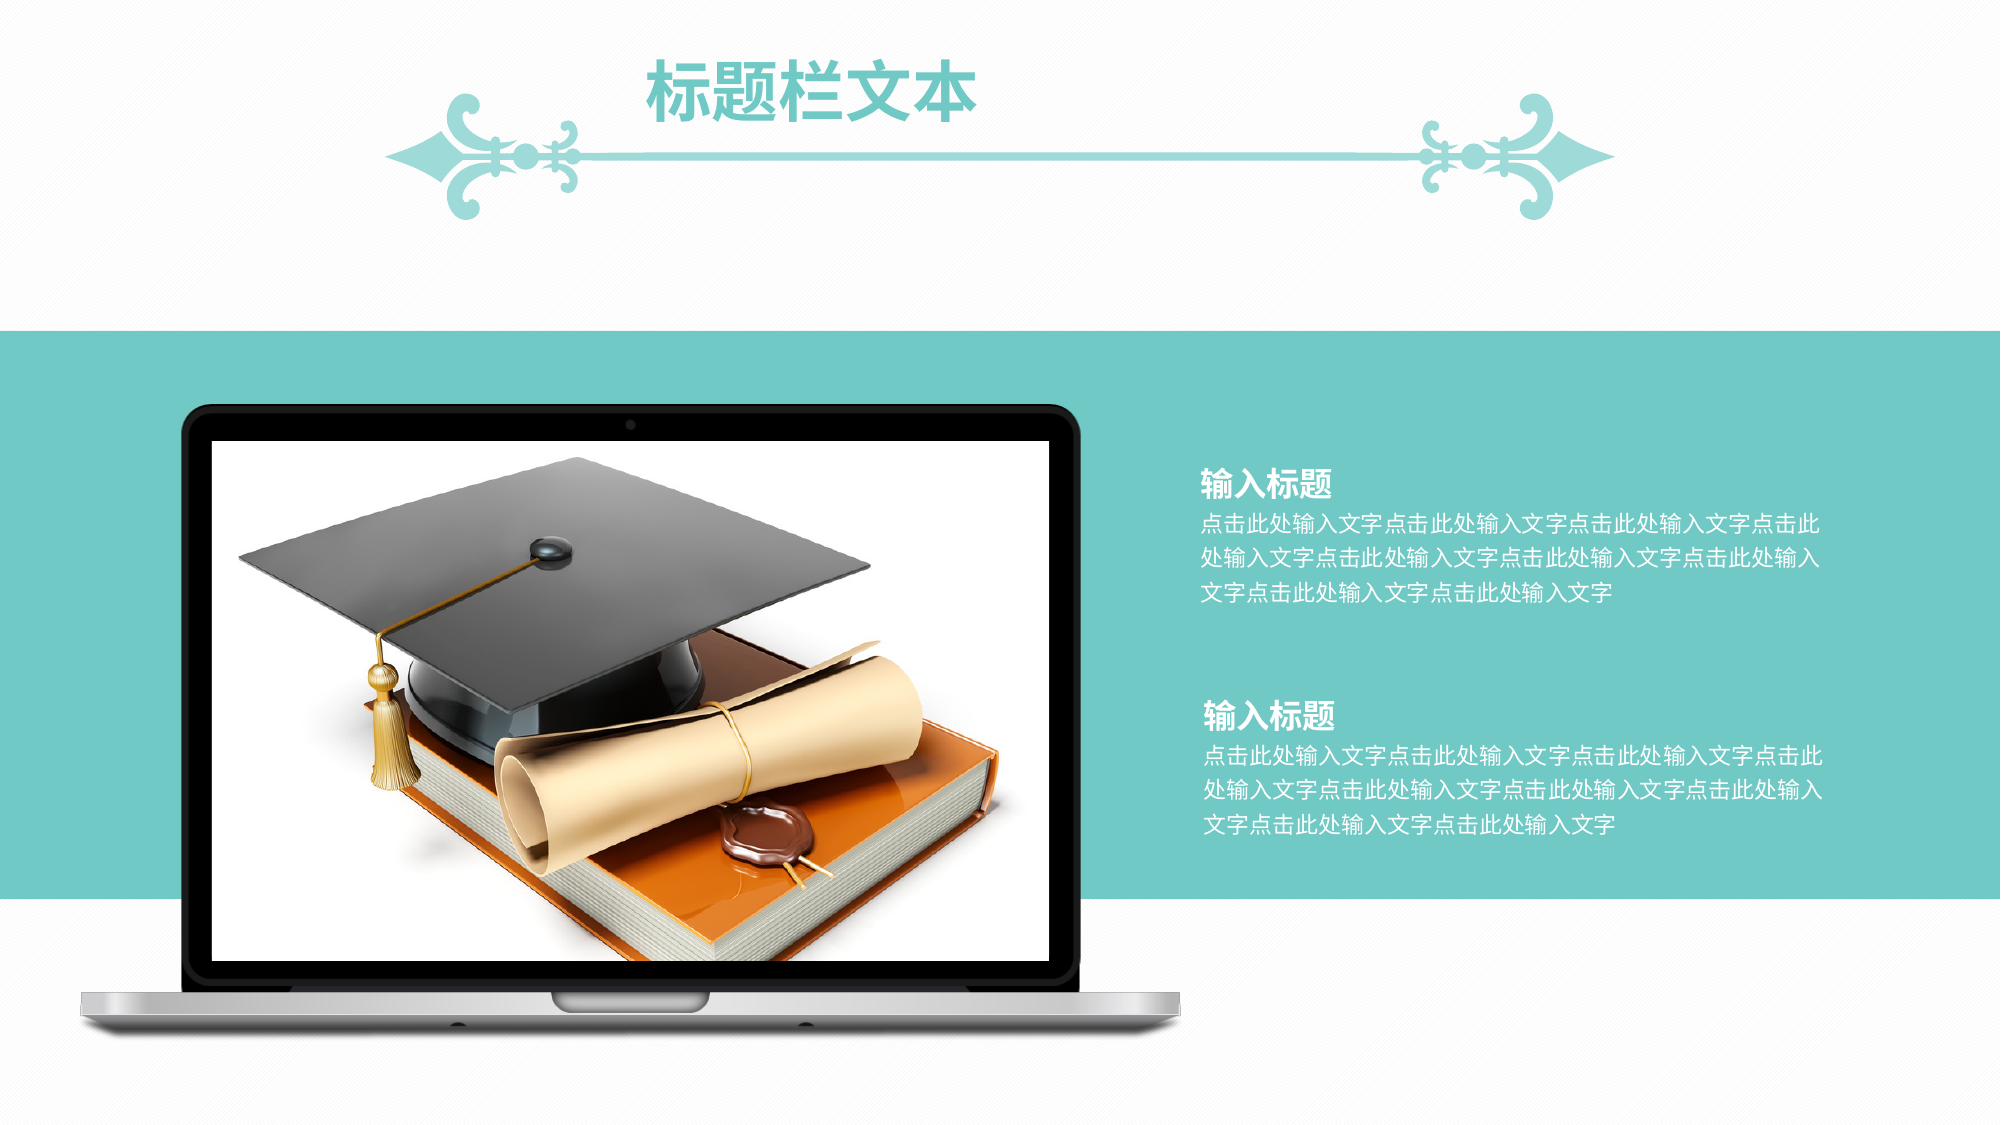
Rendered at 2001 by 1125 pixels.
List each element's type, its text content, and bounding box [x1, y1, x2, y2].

text_box [0, 330, 2000, 900]
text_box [72, 404, 1189, 1044]
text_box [384, 90, 1616, 224]
text_box 输入标题 点击此处输入文字点击此处输入文字点击此处输入文字点击此处输入文字点击此处输入文字点击此处输入文字点击此处输入文字点击此处输入文字点击此处输入文字 [1189, 677, 1857, 846]
text_box 输入标题 点击此处输入文字点击此处输入文字点击此处输入文字点击此处输入文字点击此处输入文字点击此处输入文字点击此处输入文字点击此处输入文字点击此处输入文字 [1189, 445, 1854, 613]
text_box 标题栏文本 [630, 42, 1370, 90]
